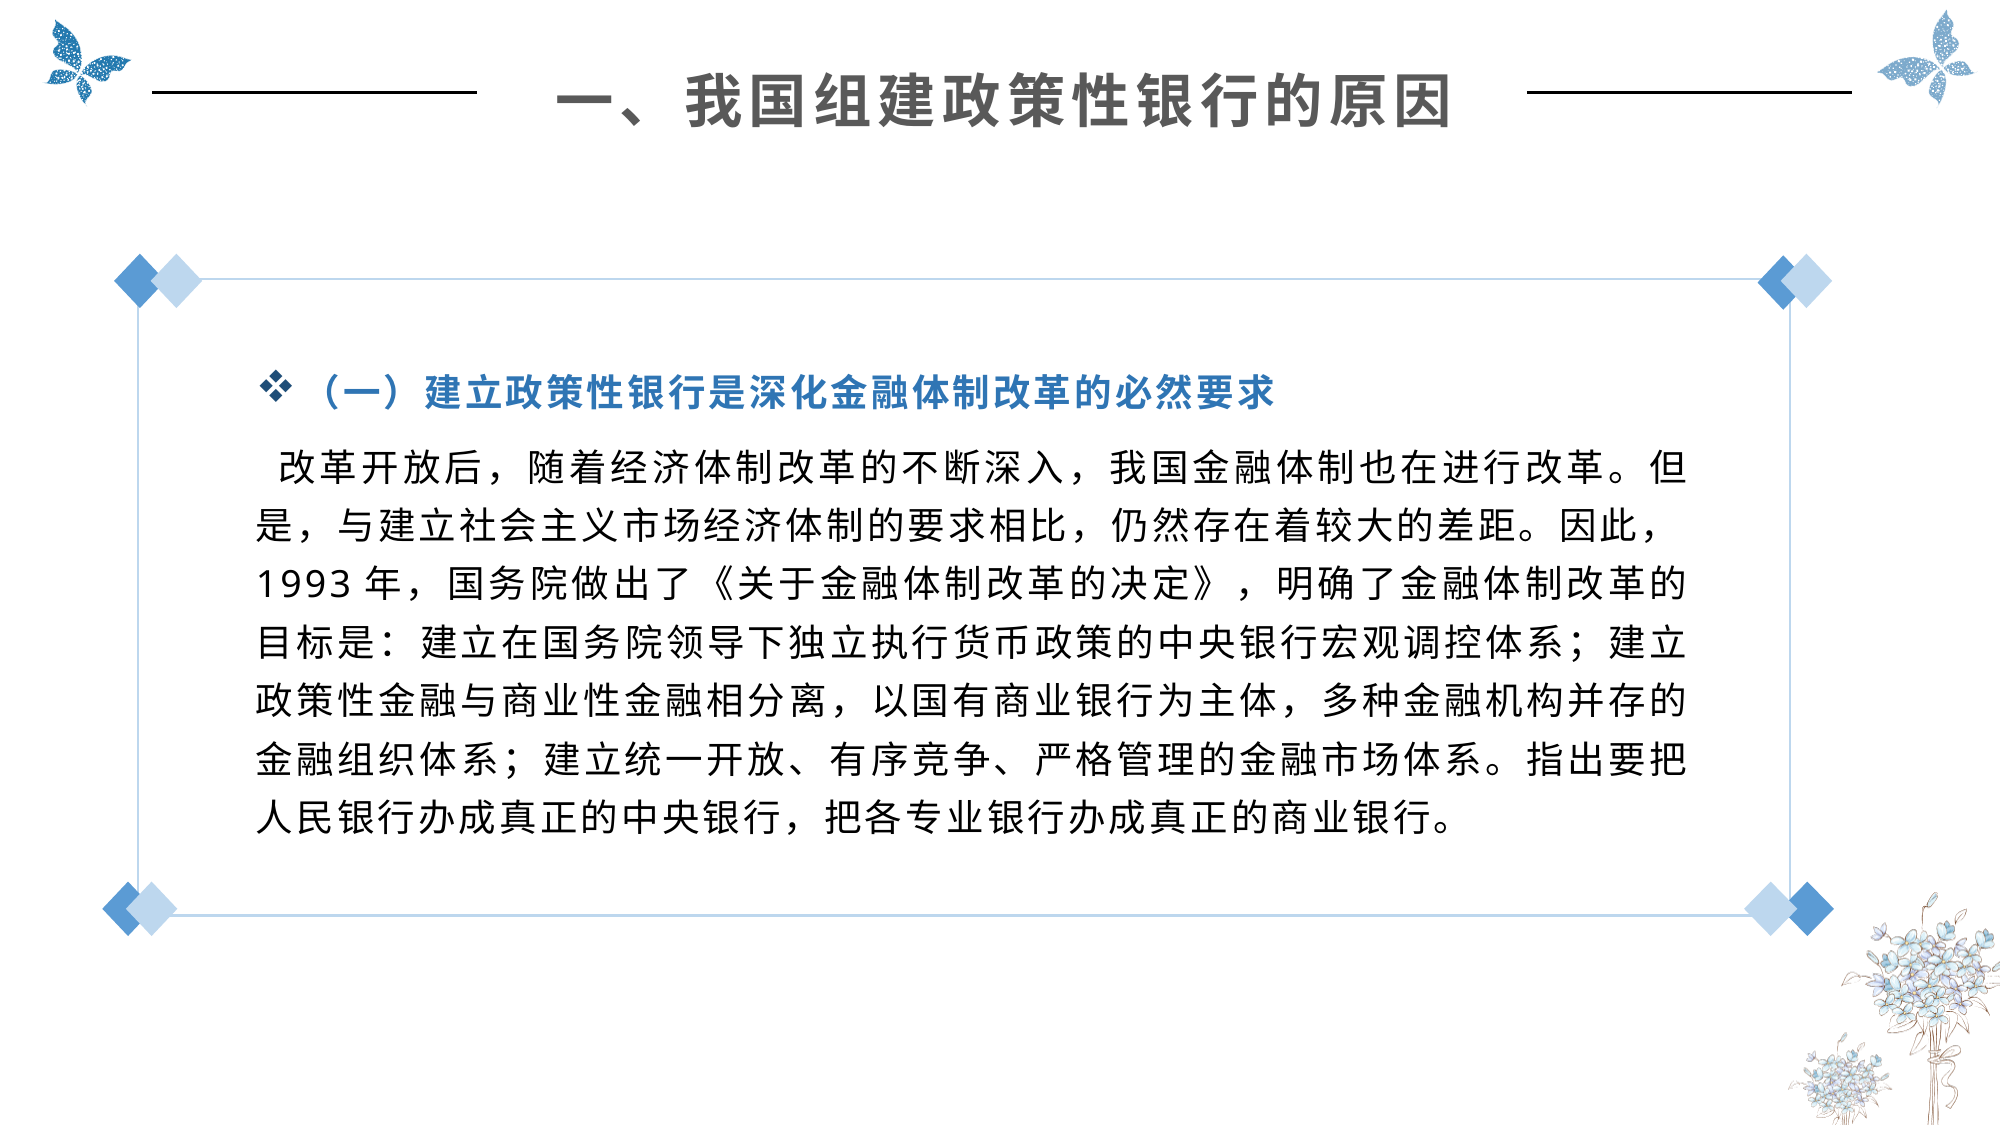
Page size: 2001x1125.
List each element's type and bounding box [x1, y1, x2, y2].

picture [1788, 892, 2000, 1125]
text_box [151, 55, 1852, 142]
text_box [102, 253, 1834, 937]
